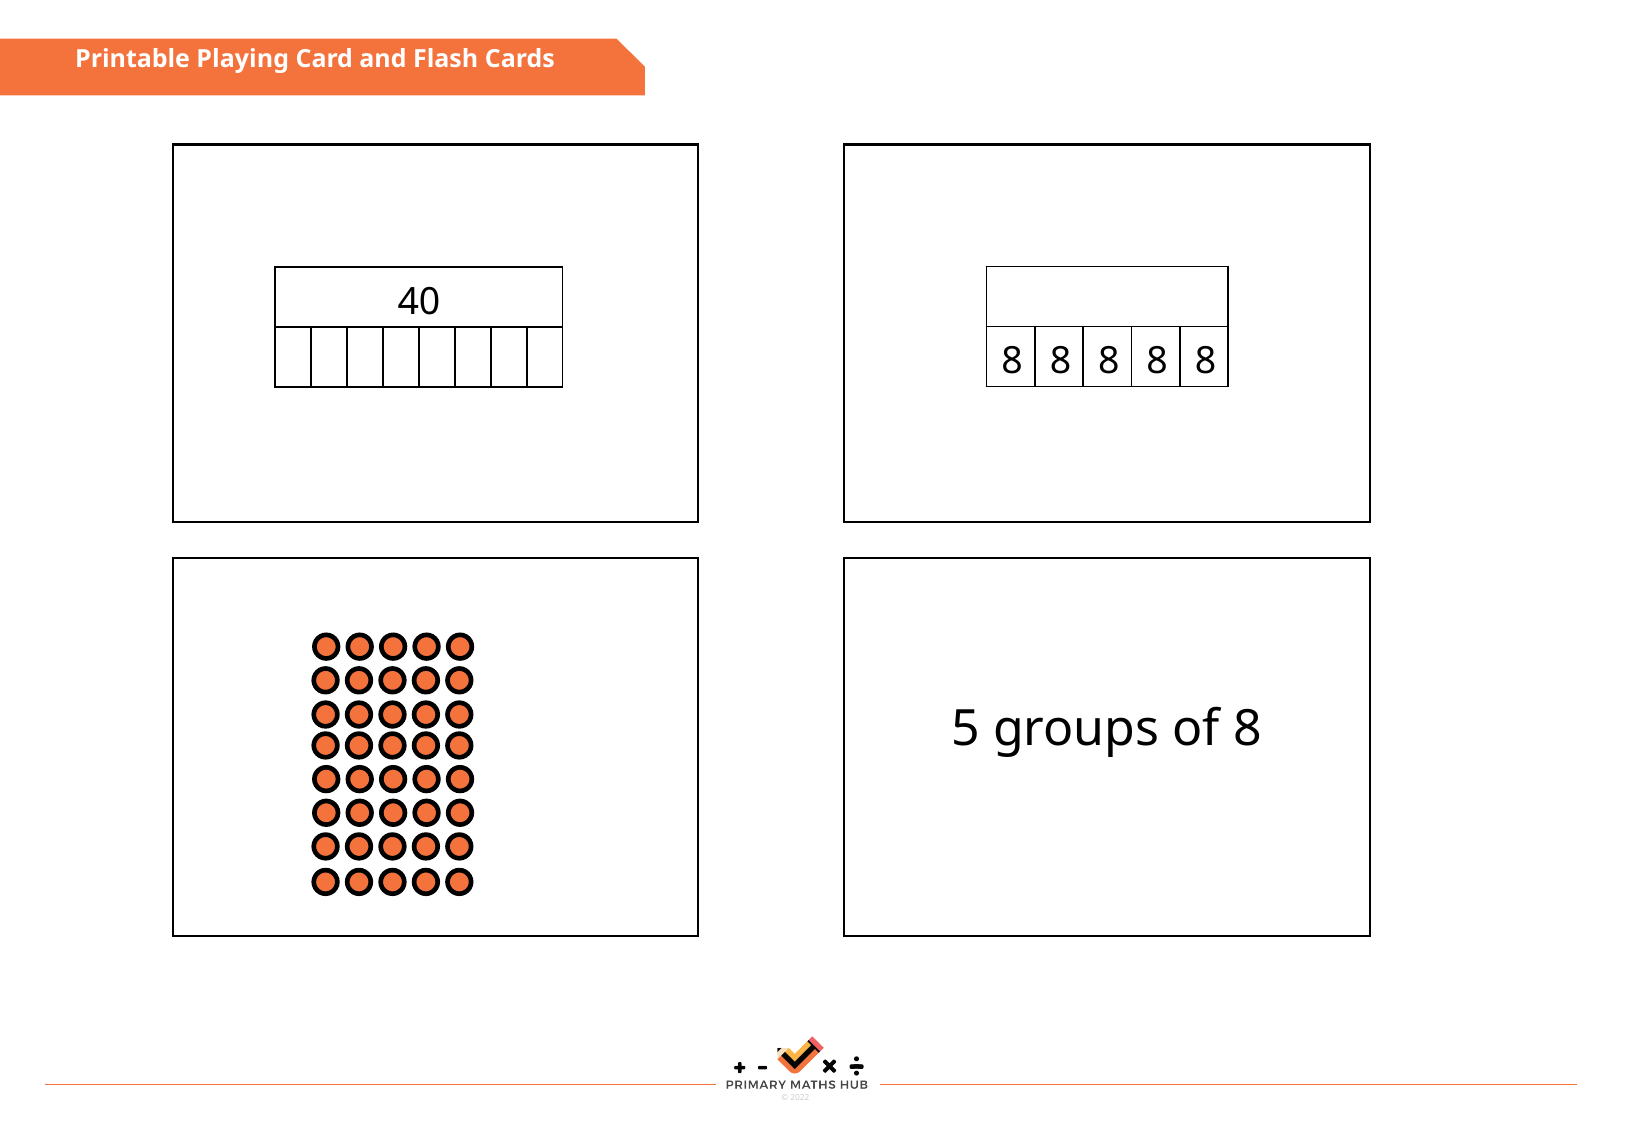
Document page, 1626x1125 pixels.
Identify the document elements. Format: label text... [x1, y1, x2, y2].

text_box [172, 557, 699, 937]
text_box [446, 869, 473, 895]
table_cell 8 [987, 327, 1034, 386]
text_box [379, 701, 406, 728]
text_box [380, 766, 406, 792]
table_cell [492, 328, 526, 386]
text_box [346, 701, 372, 728]
table_cell [420, 328, 454, 386]
table_cell [384, 328, 418, 386]
table_cell 8 [1181, 327, 1227, 386]
text_box [446, 732, 473, 759]
table_header [987, 267, 1227, 326]
table_cell [456, 328, 490, 386]
text_box [413, 667, 439, 694]
text_box [312, 869, 339, 895]
text_box [379, 732, 406, 759]
text_box [380, 799, 406, 826]
text_box [312, 667, 339, 694]
text_box [313, 633, 340, 660]
text_box Printable Playing Card and Flash Cards [0, 37, 646, 97]
text_box [346, 633, 373, 660]
text_box © 2022 [720, 1084, 870, 1110]
text_box [313, 799, 340, 826]
text_box [312, 833, 339, 860]
text_box [172, 143, 699, 523]
text_box [843, 143, 1371, 523]
text_box [447, 766, 473, 792]
table_cell [528, 328, 562, 386]
text_box 5 groups of 8 [844, 688, 1370, 763]
text_box [447, 633, 473, 660]
text_box [413, 633, 440, 660]
picture [722, 1034, 872, 1094]
text_box [413, 766, 440, 792]
text_box [313, 766, 340, 792]
table_cell [312, 328, 346, 386]
table_header 40 [276, 268, 562, 326]
text_box [843, 557, 1371, 937]
text_box [446, 667, 473, 694]
table_cell 8 [1036, 327, 1082, 386]
text_box [447, 799, 473, 826]
text_box [413, 869, 439, 895]
text_box [379, 667, 406, 694]
text_box [413, 799, 440, 826]
table_cell [348, 328, 382, 386]
text_box [380, 633, 406, 660]
text_box [446, 833, 473, 860]
text_box [346, 732, 372, 759]
text_box [312, 701, 339, 728]
text_box [346, 799, 373, 826]
text_box [346, 869, 372, 895]
text_box [379, 833, 406, 860]
table_cell 8 [1132, 327, 1179, 386]
table_cell 8 [1084, 327, 1131, 386]
text_box [413, 833, 439, 860]
table_cell [276, 328, 310, 386]
text_box [379, 869, 406, 895]
text_box [446, 701, 473, 728]
text_box [346, 766, 373, 792]
text_box [413, 701, 439, 728]
text_box [346, 833, 372, 860]
text_box [413, 732, 439, 759]
text_box [346, 667, 372, 694]
text_box [312, 732, 339, 759]
